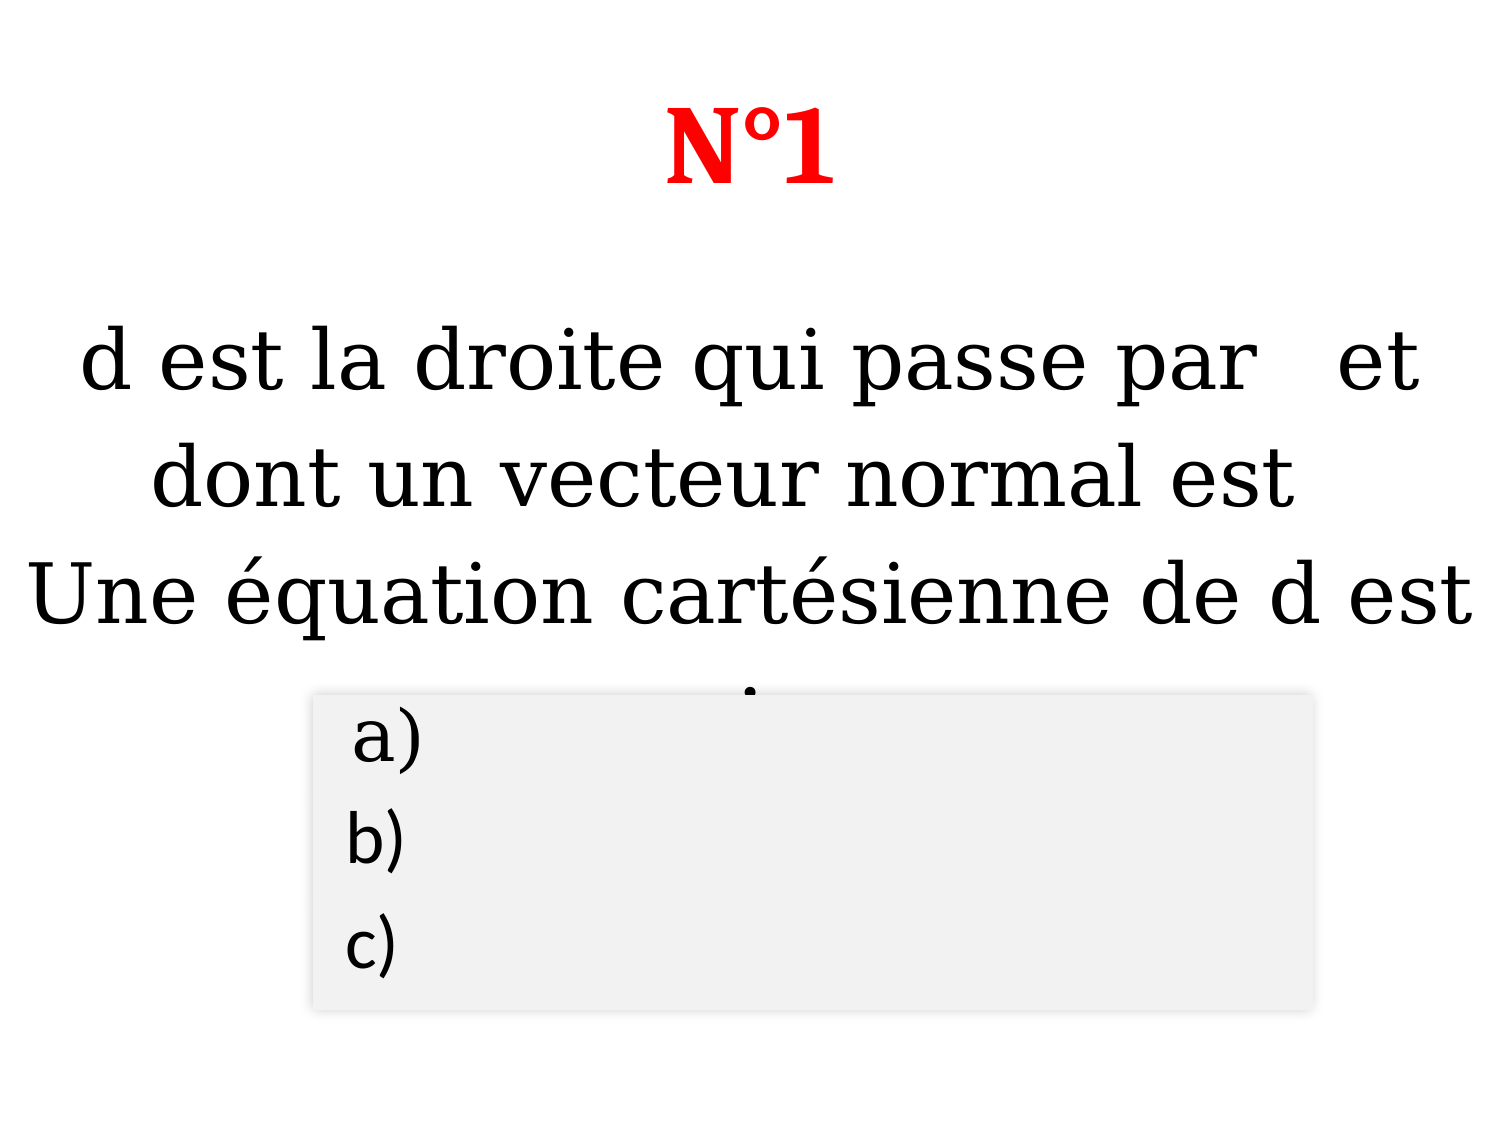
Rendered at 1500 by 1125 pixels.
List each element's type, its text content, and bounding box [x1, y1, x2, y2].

text_box N°1 [0, 63, 1500, 214]
